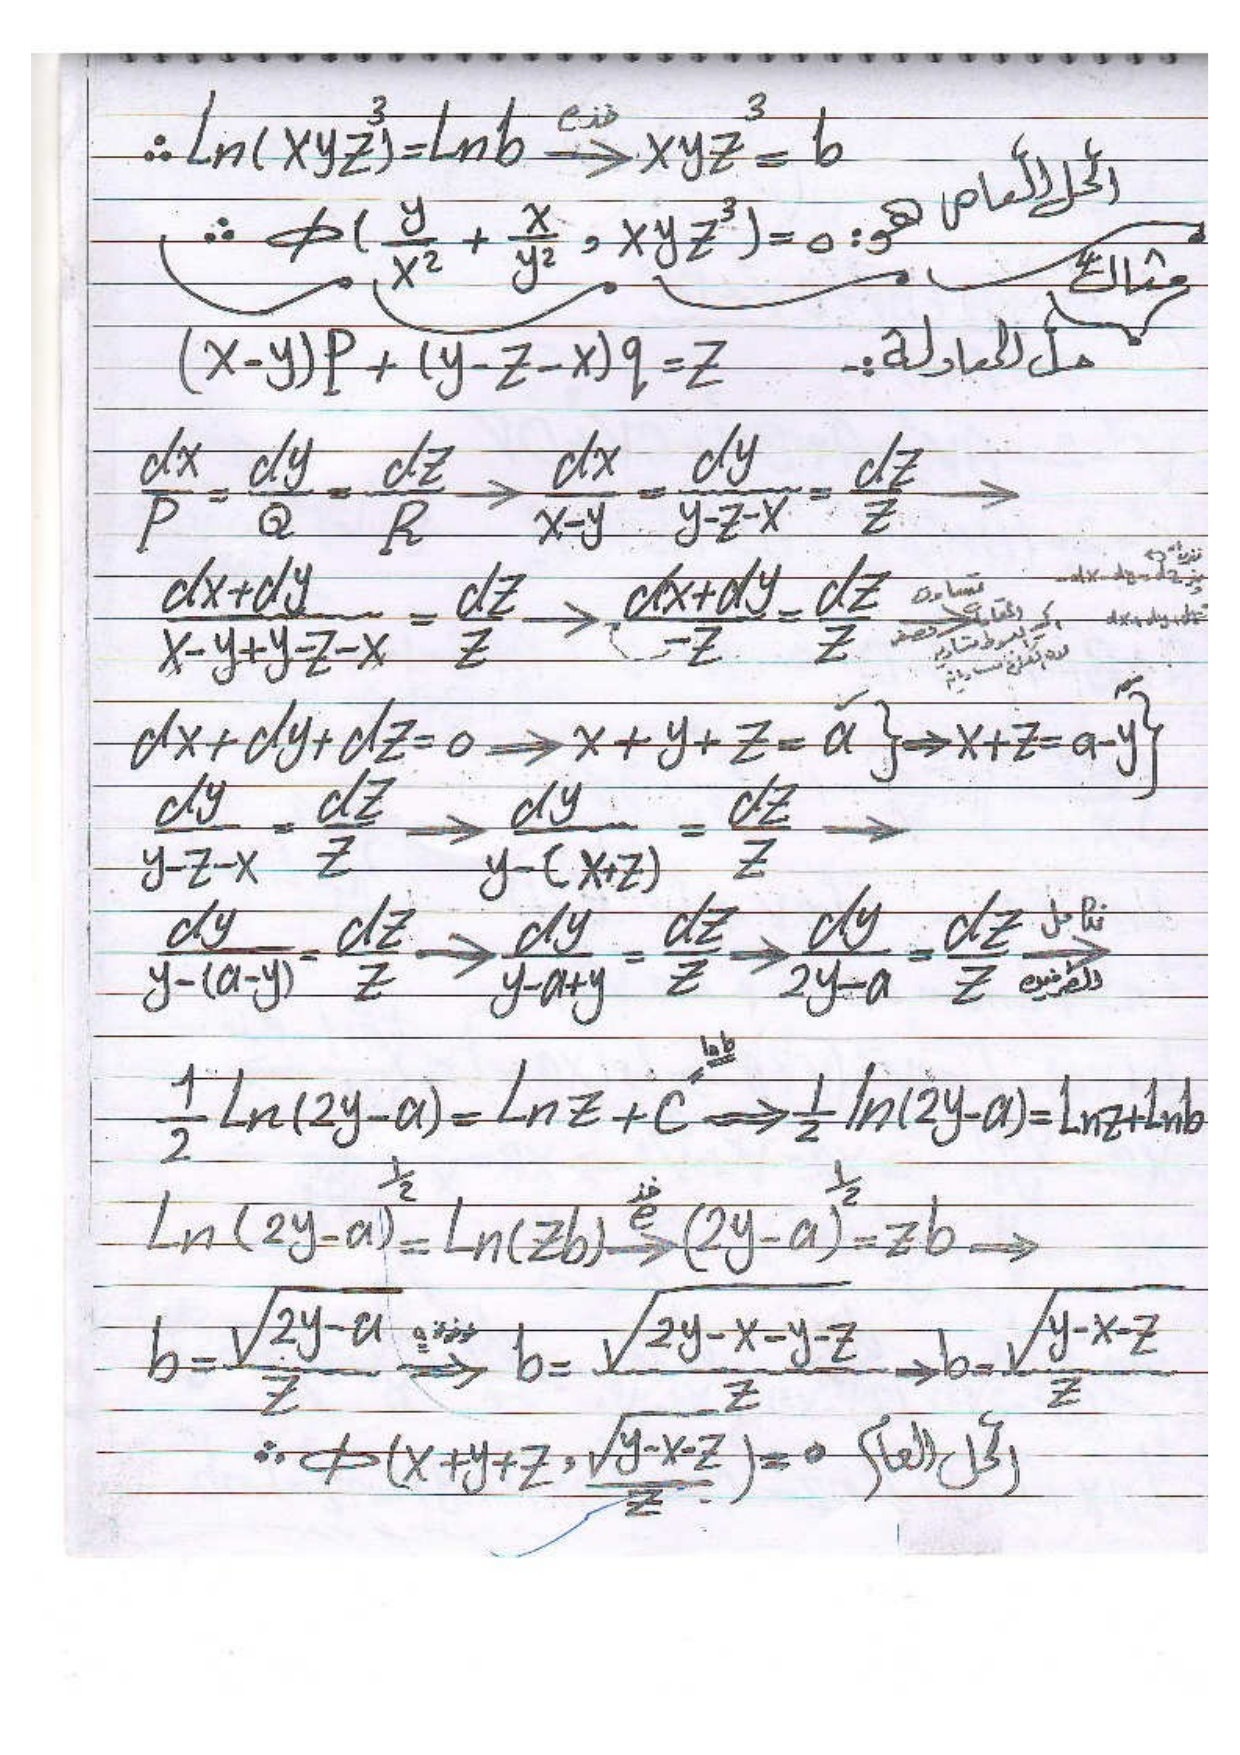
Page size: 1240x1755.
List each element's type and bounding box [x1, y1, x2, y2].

text_box [31, 44, 1209, 1696]
